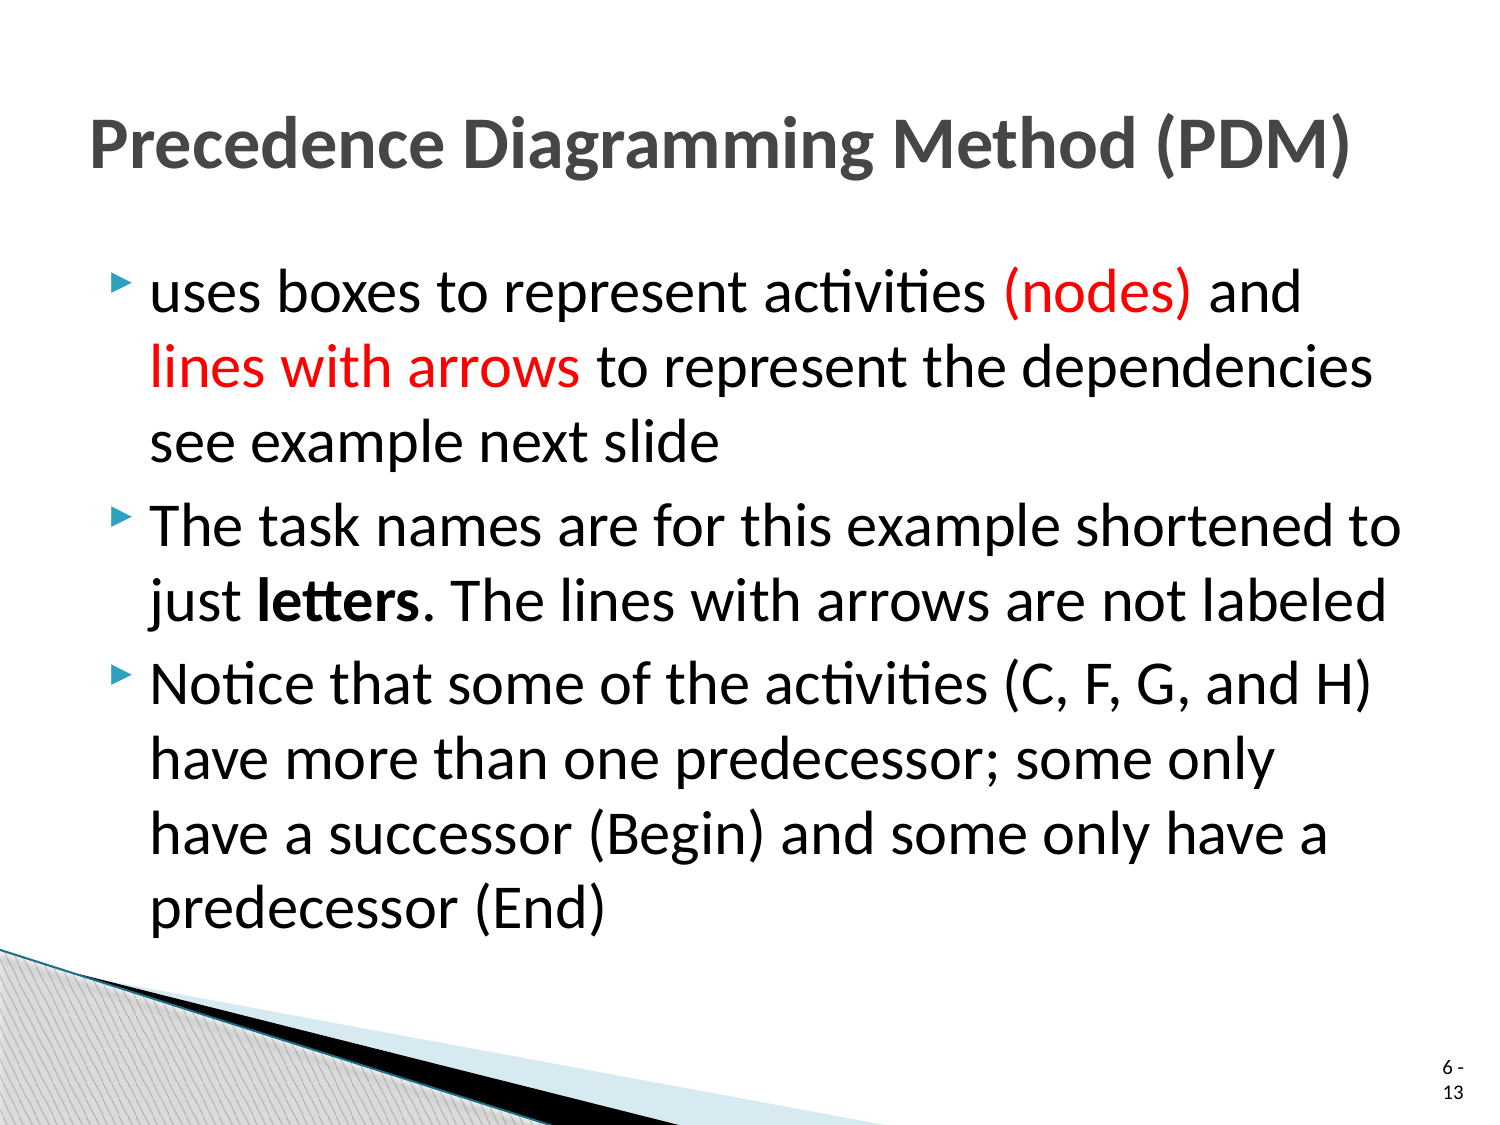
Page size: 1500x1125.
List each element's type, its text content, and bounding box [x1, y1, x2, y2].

list uses boxes to represent activities (nodes) and lines with arrows to represent the dependencies see example next slide The task names are for this example shortened to just letters. The lines with arrows are not labeled Notice that some of the activities (C, F, G, and H) have more than one predecessor; some only have a successor (Begin) and some only have a predecessor (End) [75, 243, 1425, 986]
title Precedence Diagramming Method (PDM) [75, 45, 1425, 233]
slide_number 6 - 13 [1418, 1051, 1479, 1112]
